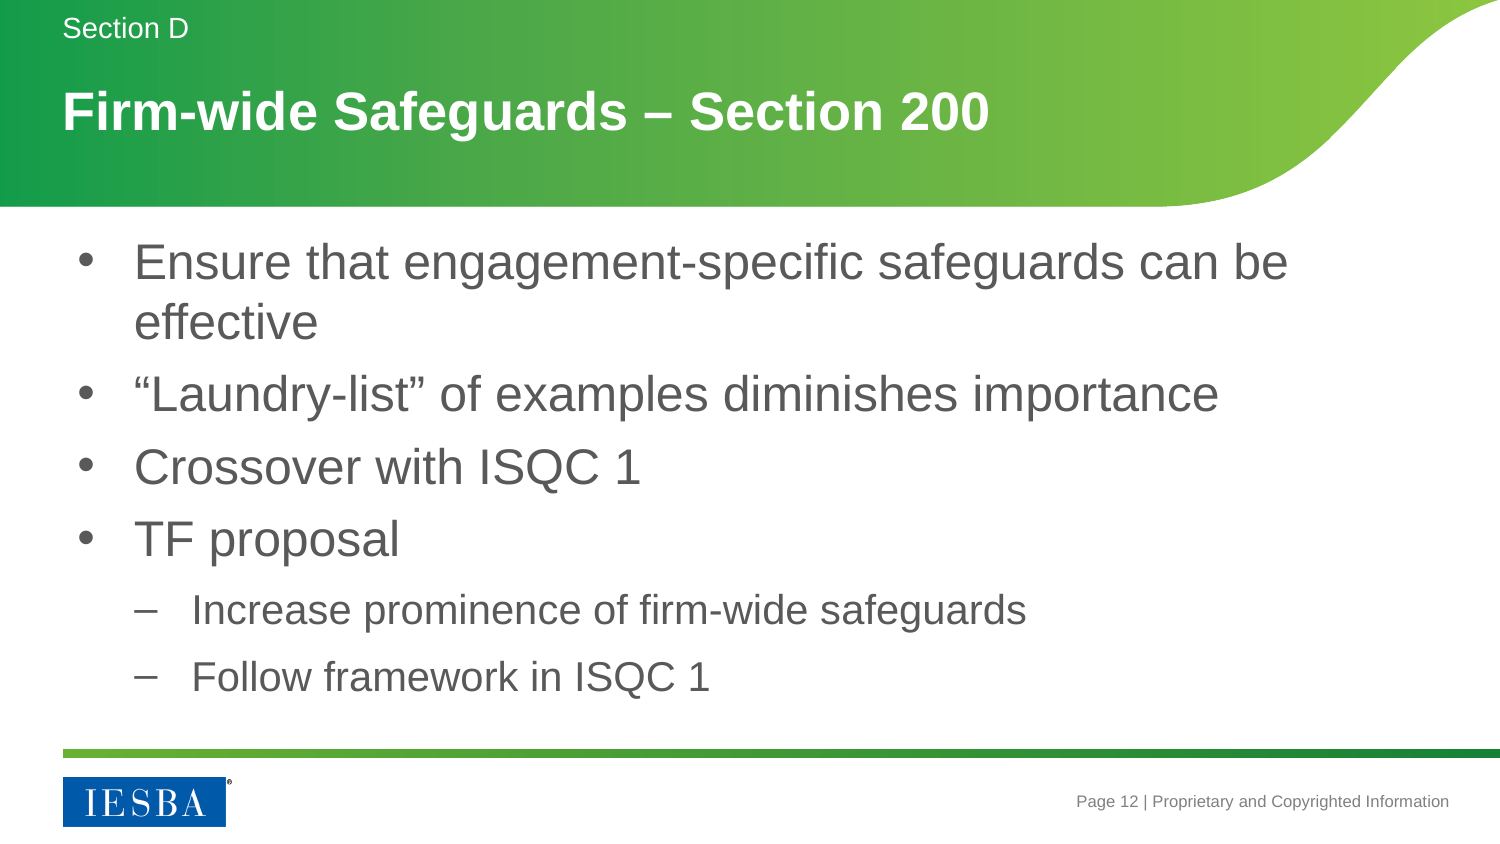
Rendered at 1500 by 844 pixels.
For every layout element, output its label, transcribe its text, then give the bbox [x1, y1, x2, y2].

picture [63, 777, 232, 827]
subtitle Section D [62, 9, 500, 38]
picture [0, 0, 1500, 207]
title Firm-wide Safeguards – Section 200 [62, 75, 1300, 142]
list Ensure that engagement-specific safeguards can be effective “Laundry-list” of examples diminishes importance Crossover with ISQC 1 TF proposal Increase prominence of firm-wide safeguards Follow framework in ISQC 1 [62, 221, 1388, 725]
